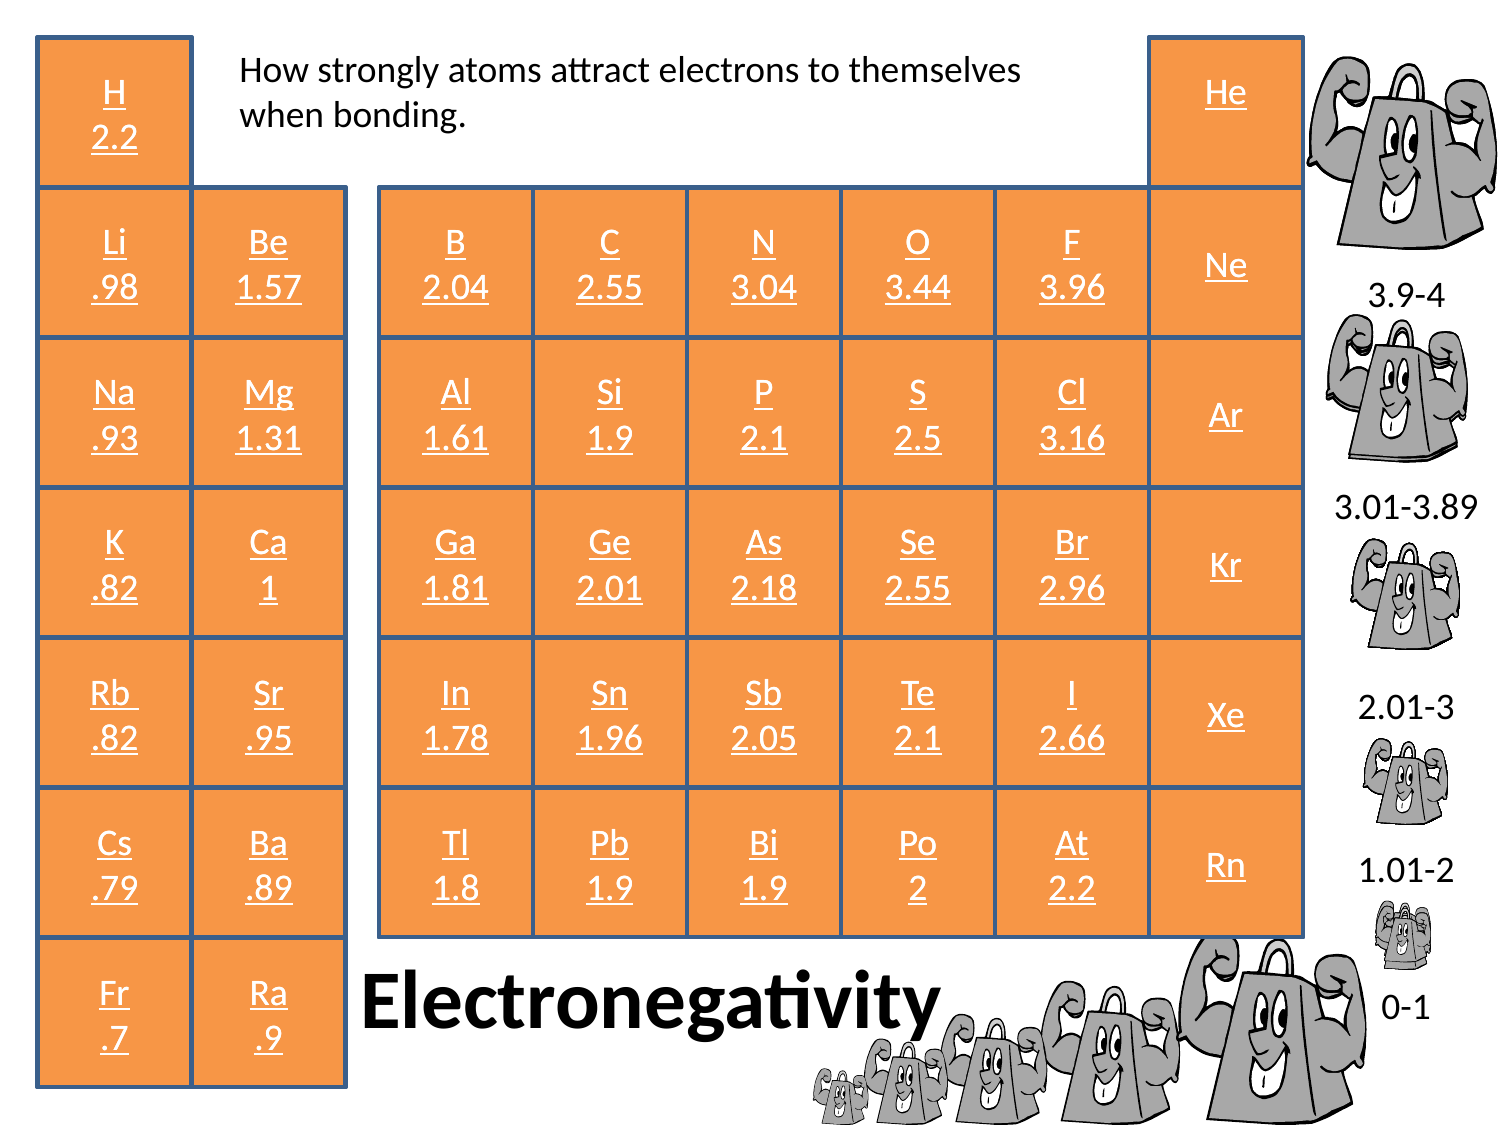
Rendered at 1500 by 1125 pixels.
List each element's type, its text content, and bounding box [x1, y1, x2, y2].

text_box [37, 37, 346, 1088]
picture [1324, 312, 1470, 463]
text_box Pb 1.9 [531, 785, 685, 939]
text_box Tl 1.8 [377, 789, 531, 939]
picture [1374, 899, 1432, 970]
text_box Al 1.61 [377, 335, 531, 485]
text_box C 2.55 [531, 185, 689, 335]
text_box Ga 1.81 [377, 485, 531, 635]
text_box B 2.04 [377, 185, 531, 335]
text_box Ge 2.01 [531, 489, 685, 635]
text_box As 2.18 [685, 485, 807, 635]
picture [1349, 537, 1462, 651]
text_box Sb 2.05 [685, 635, 807, 785]
text_box Electronegativity [349, 937, 807, 1053]
picture [1305, 53, 1500, 251]
picture [1362, 737, 1450, 826]
text_box N 3.04 [689, 185, 807, 335]
text_box He [1147, 35, 1305, 52]
text_box Si 1.9 [531, 335, 689, 489]
text_box Bi 1.9 [685, 785, 807, 939]
text_box P 2.1 [689, 335, 807, 485]
text_box How strongly atoms attract electrons to themselves when bonding. [346, 37, 1127, 143]
text_box Sn 1.96 [535, 635, 685, 785]
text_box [812, 53, 1500, 1125]
text_box In 1.78 [377, 635, 535, 789]
